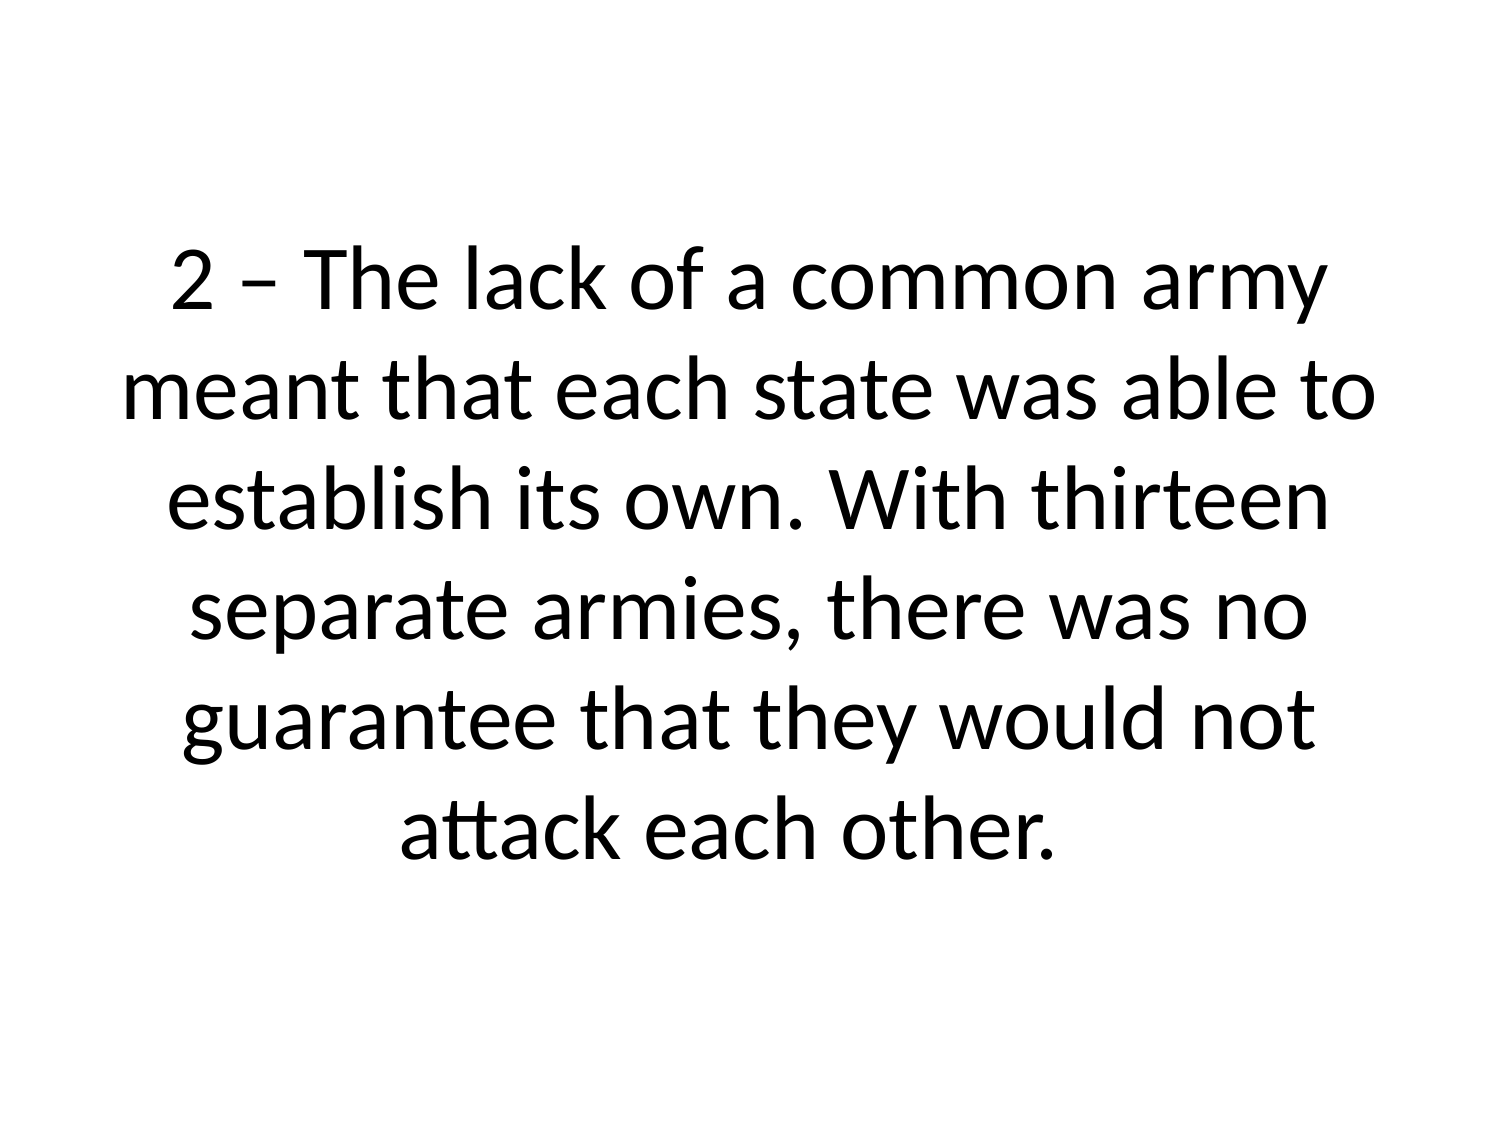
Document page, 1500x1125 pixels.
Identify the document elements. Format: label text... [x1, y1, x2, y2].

title 2 – The lack of a common army meant that each state was able to establish its own. With thirteen separate armies, there was no guarantee that they would not attack each other. [75, 45, 1425, 1050]
